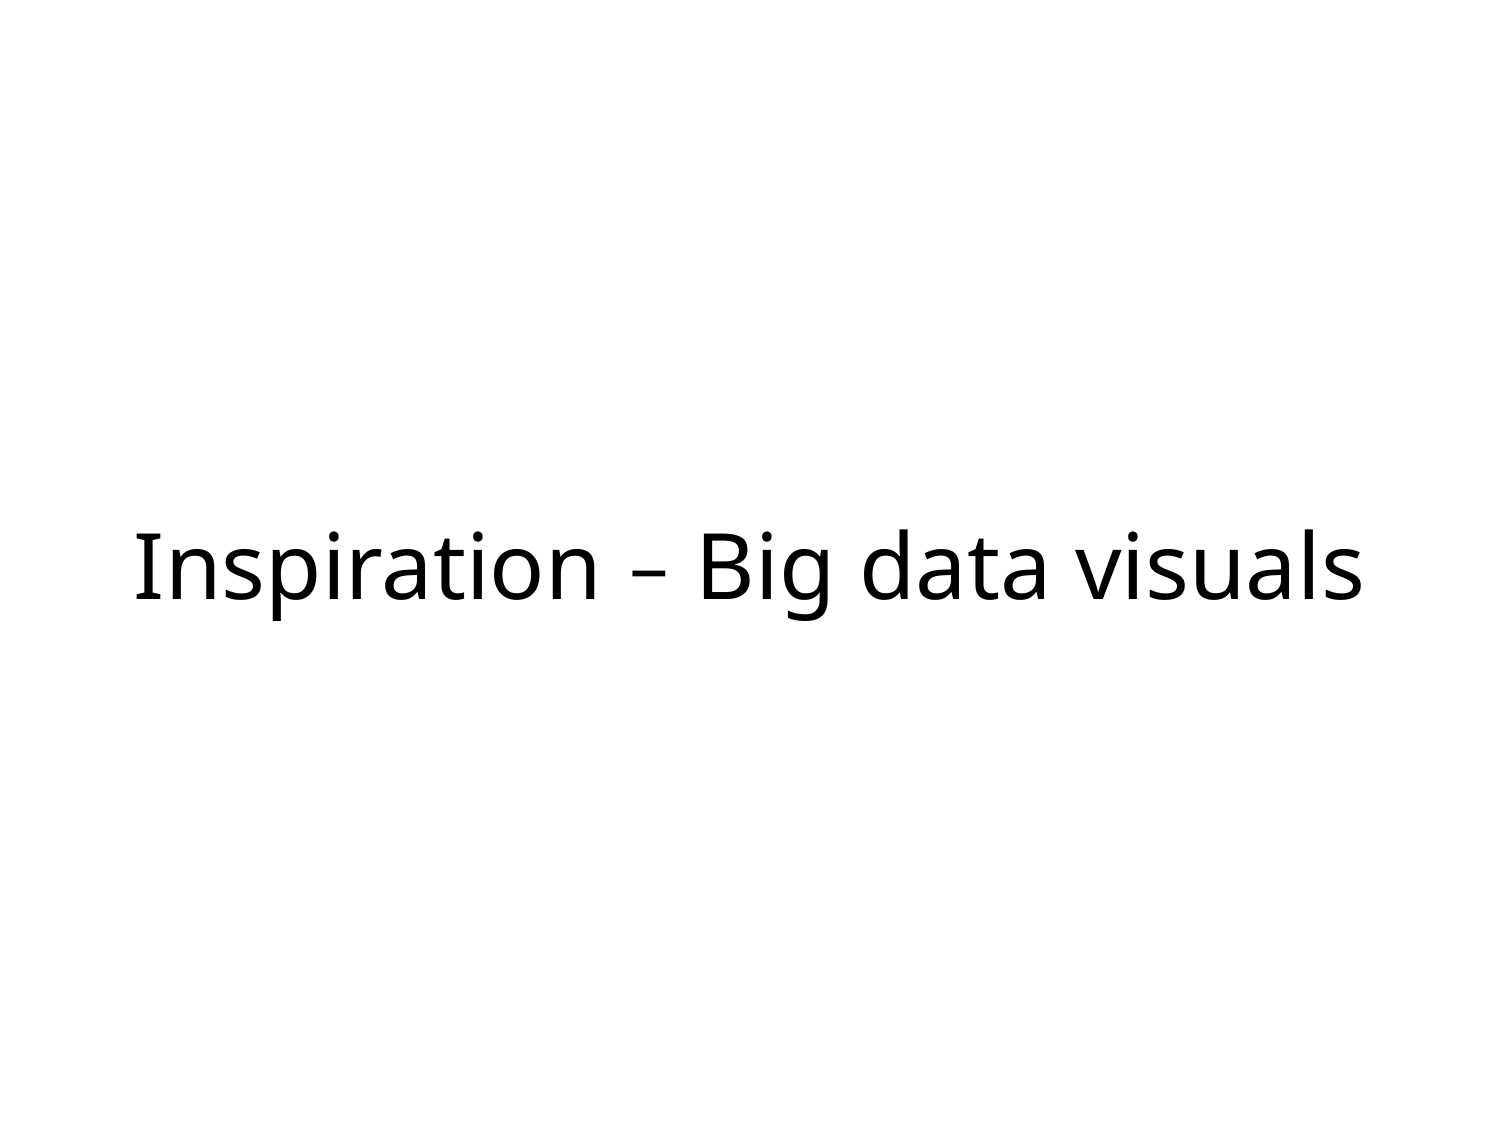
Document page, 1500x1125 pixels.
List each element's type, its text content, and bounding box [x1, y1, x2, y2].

title Inspiration – Big data visuals [112, 441, 1388, 683]
